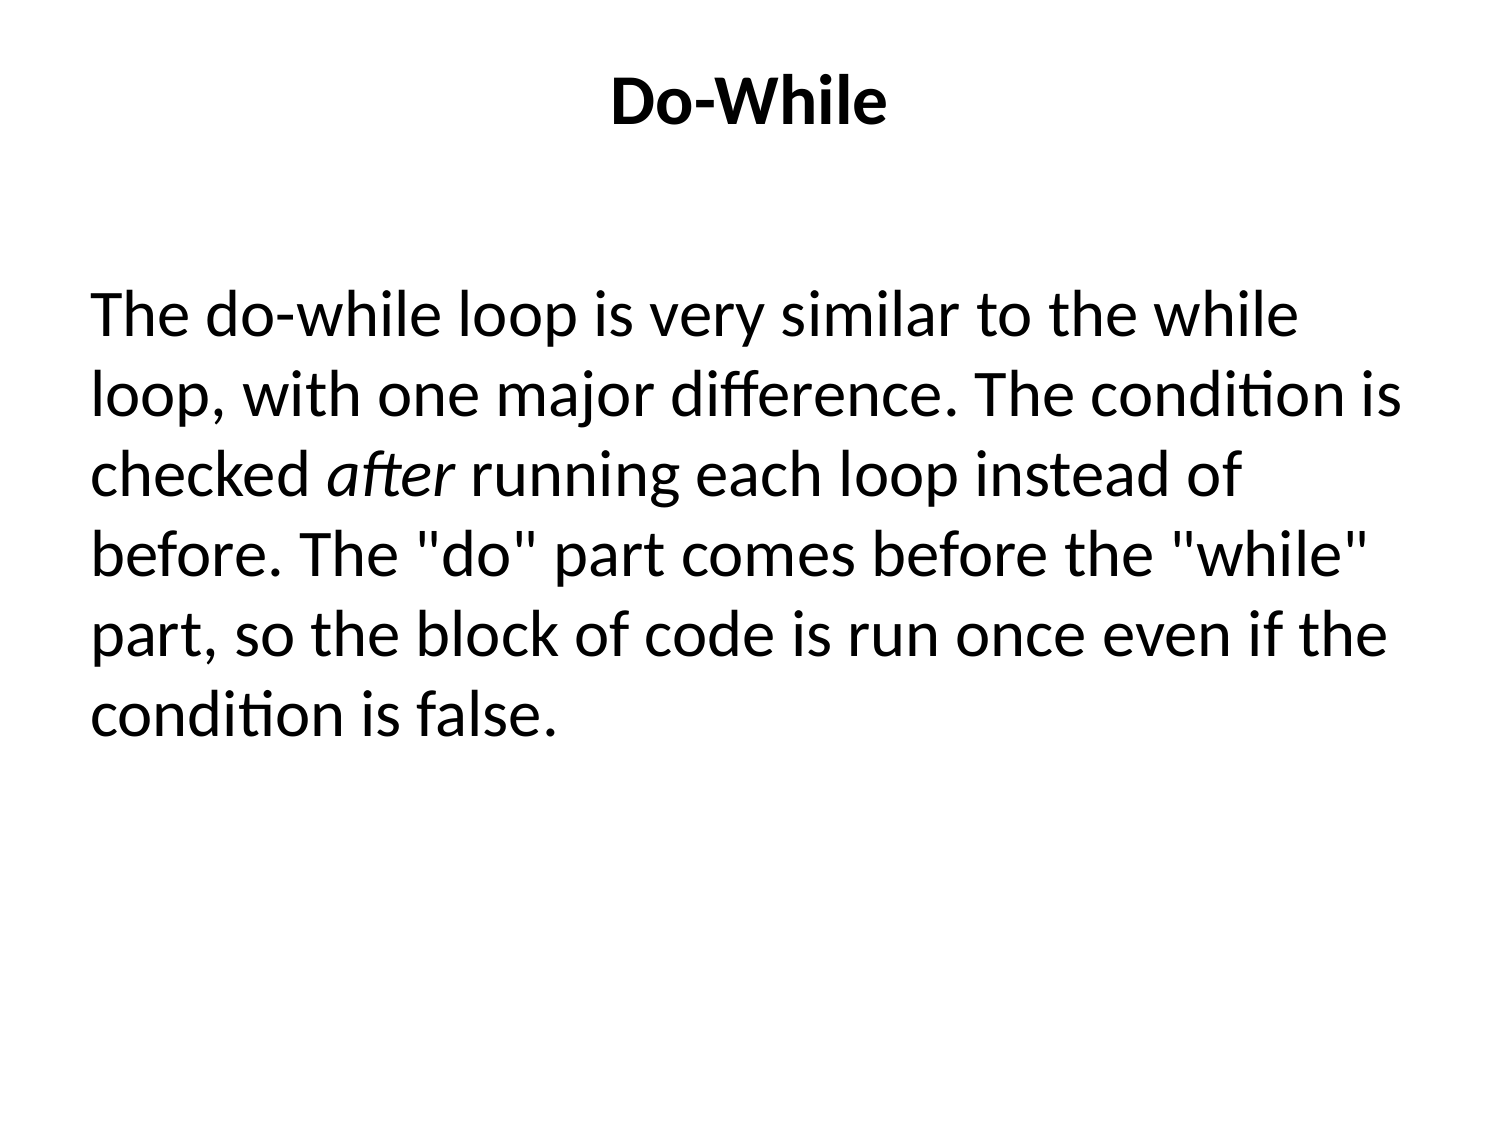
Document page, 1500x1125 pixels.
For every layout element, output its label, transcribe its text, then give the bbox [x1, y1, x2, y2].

title Do-While [75, 45, 1425, 233]
list The do-while loop is very similar to the while loop, with one major difference. The condition is checked after running each loop instead of before. The "do" part comes before the "while" part, so the block of code is run once even if the condition is false. [75, 262, 1425, 1005]
